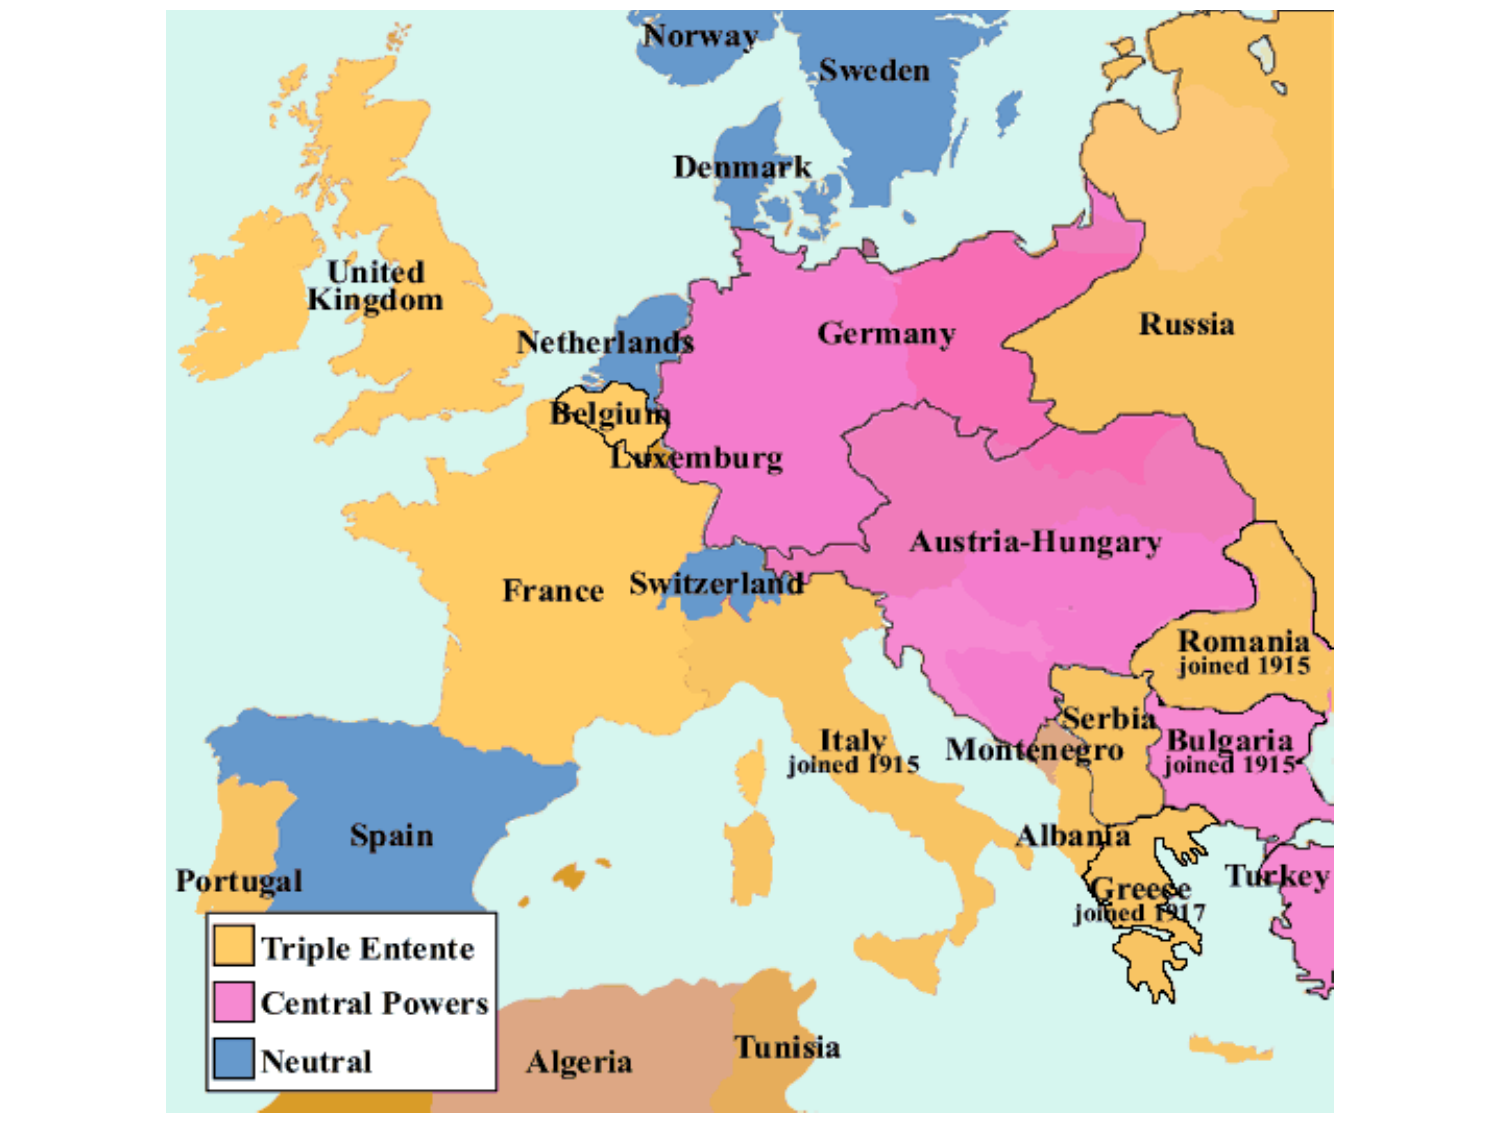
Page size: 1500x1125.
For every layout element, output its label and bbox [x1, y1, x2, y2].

picture [166, 10, 1334, 1113]
